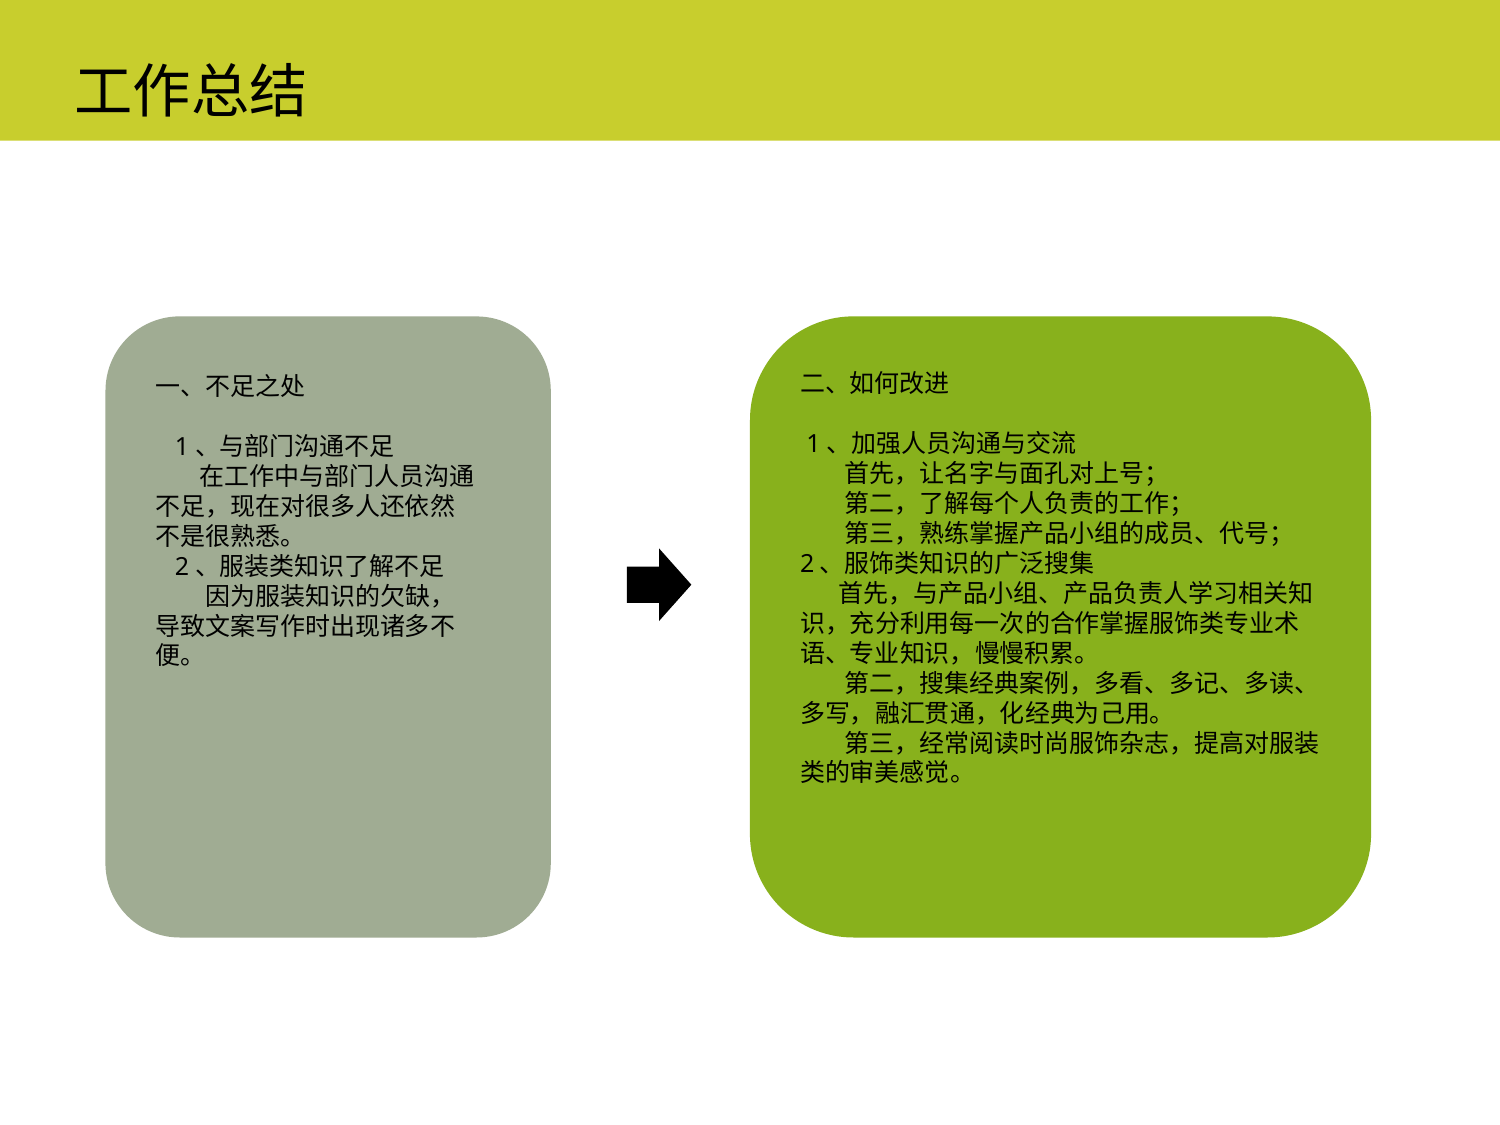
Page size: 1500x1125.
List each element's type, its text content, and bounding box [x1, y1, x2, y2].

text_box 二、如何改进 1、加强人员沟通与交流 首先，让名字与面孔对上号； 第二，了解每个人负责的工作； 第三，熟练掌握产品小组的成员、代号； 2、服饰类知识的广泛搜集 首先，与产品小组、产品负责人学习相关知识，充分利用每一次的合作掌握服饰类专业术语、专业知识，慢慢积累。 第二，搜集经典案例，多看、多记、多读、多写，融汇贯通，化经典为己用。 第三，经常阅读时尚服饰杂志，提高对服装类的审美感觉。 [785, 360, 1348, 855]
text_box 一、不足之处 1、与部门沟通不足 在工作中与部门人员沟通不足，现在对很多人还依然不是很熟悉。 2、服装类知识了解不足 因为服装知识的欠缺，导致文案写作时出现诸多不便。 [140, 363, 493, 708]
text_box [624, 546, 693, 623]
text_box [103, 314, 553, 940]
text_box [0, 0, 1500, 143]
text_box 工作总结 [60, 46, 323, 132]
text_box [747, 314, 1374, 940]
